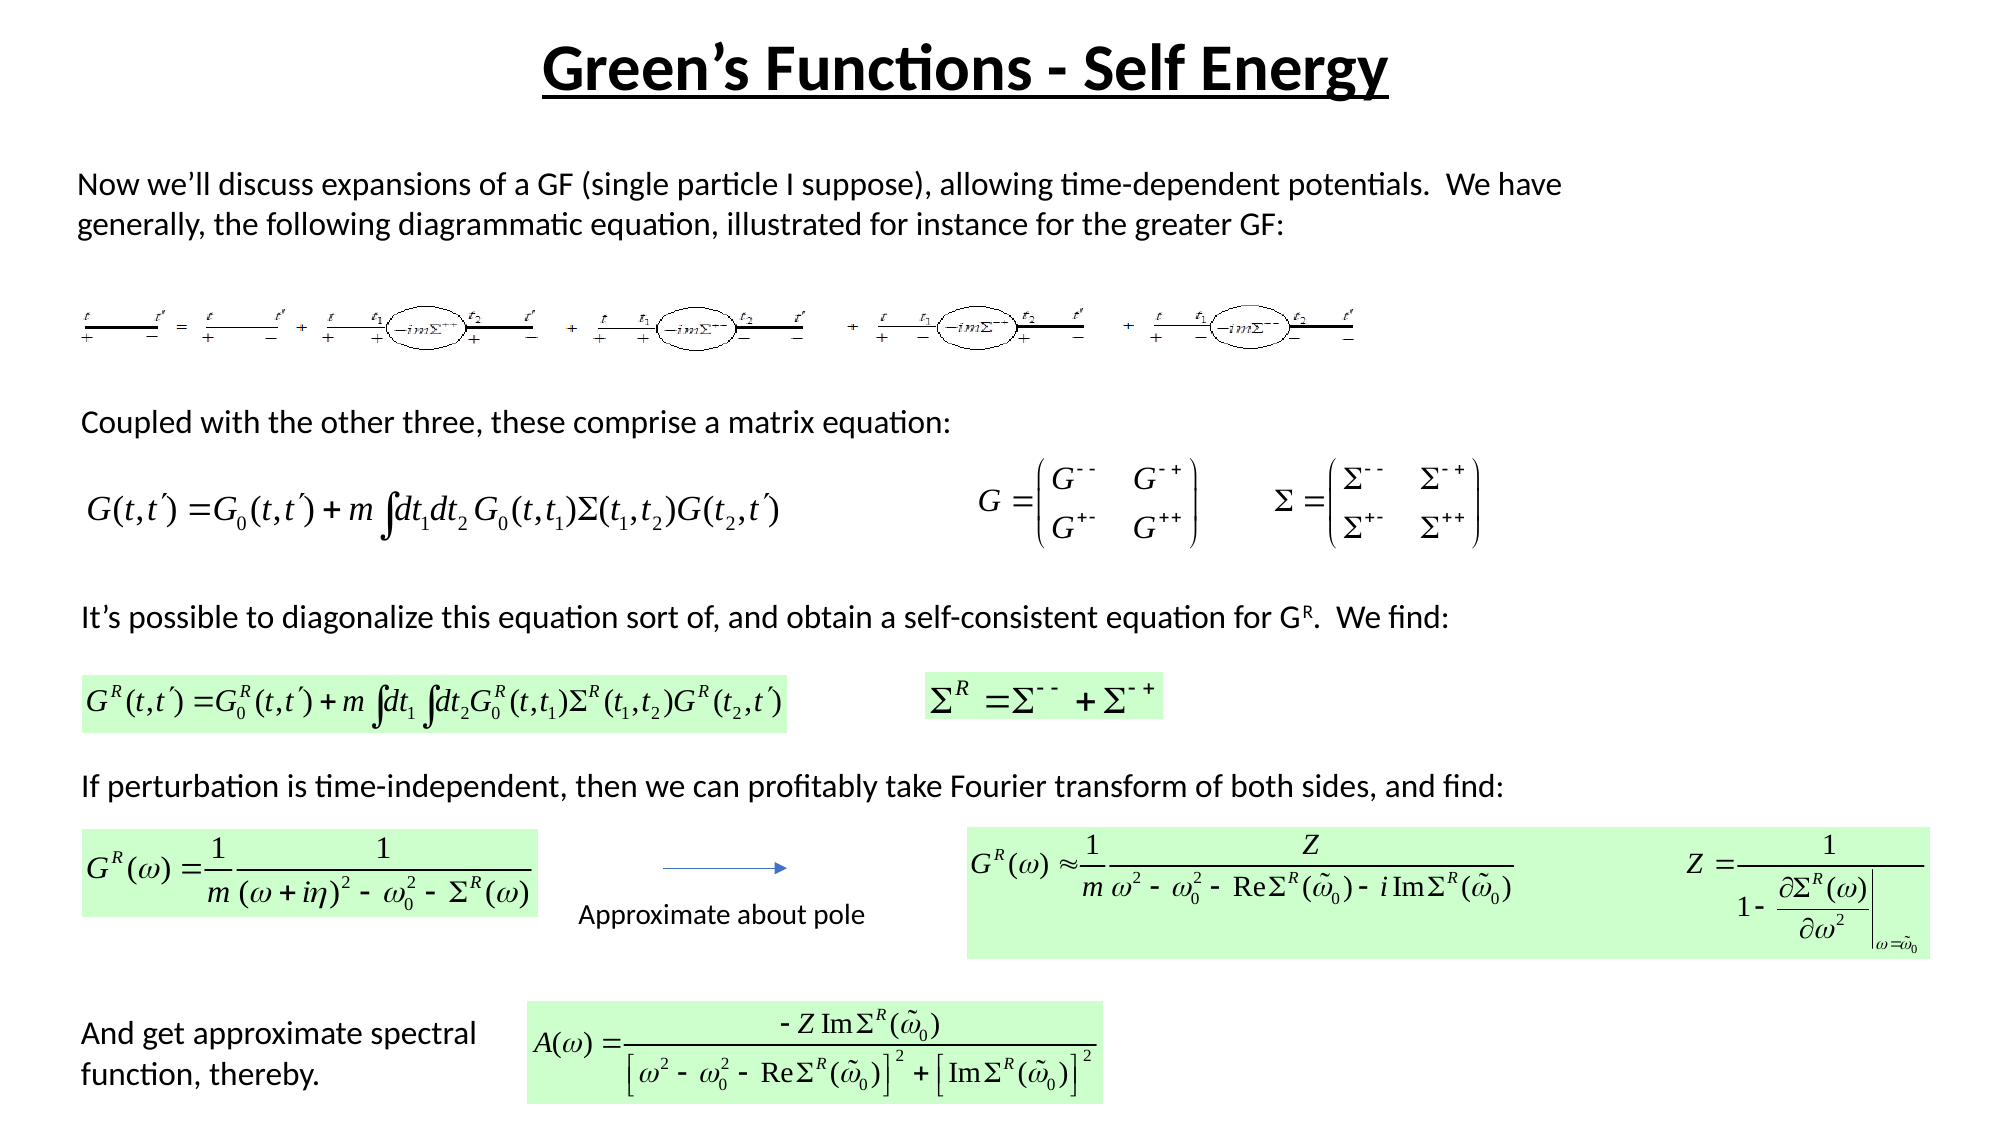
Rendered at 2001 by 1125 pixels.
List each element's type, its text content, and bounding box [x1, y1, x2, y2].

text_box It’s possible to diagonalize this equation sort of, and obtain a self-consistent equation for GR. We find: [66, 587, 1504, 643]
text_box If perturbation is time-independent, then we can profitably take Fourier transform of both sides, and find: [66, 756, 1569, 812]
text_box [81, 479, 788, 545]
text_box Now we’ll discuss expansions of a GF (single particle I suppose), allowing time-dependent potentials. We have generally, the following diagrammatic equation, illustrated for instance for the greater GF: [62, 154, 1691, 250]
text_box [925, 671, 1163, 720]
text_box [973, 452, 1489, 555]
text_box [81, 674, 788, 733]
text_box Approximate about pole [563, 888, 926, 939]
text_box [62, 258, 1400, 391]
text_box Coupled with the other three, these comprise a matrix equation: [66, 392, 1137, 448]
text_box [81, 828, 539, 917]
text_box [966, 826, 1930, 959]
text_box And get approximate spectral function, thereby. [66, 1004, 527, 1099]
text_box Green’s Functions - Self Energy [527, 16, 1504, 112]
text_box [527, 1000, 1104, 1104]
